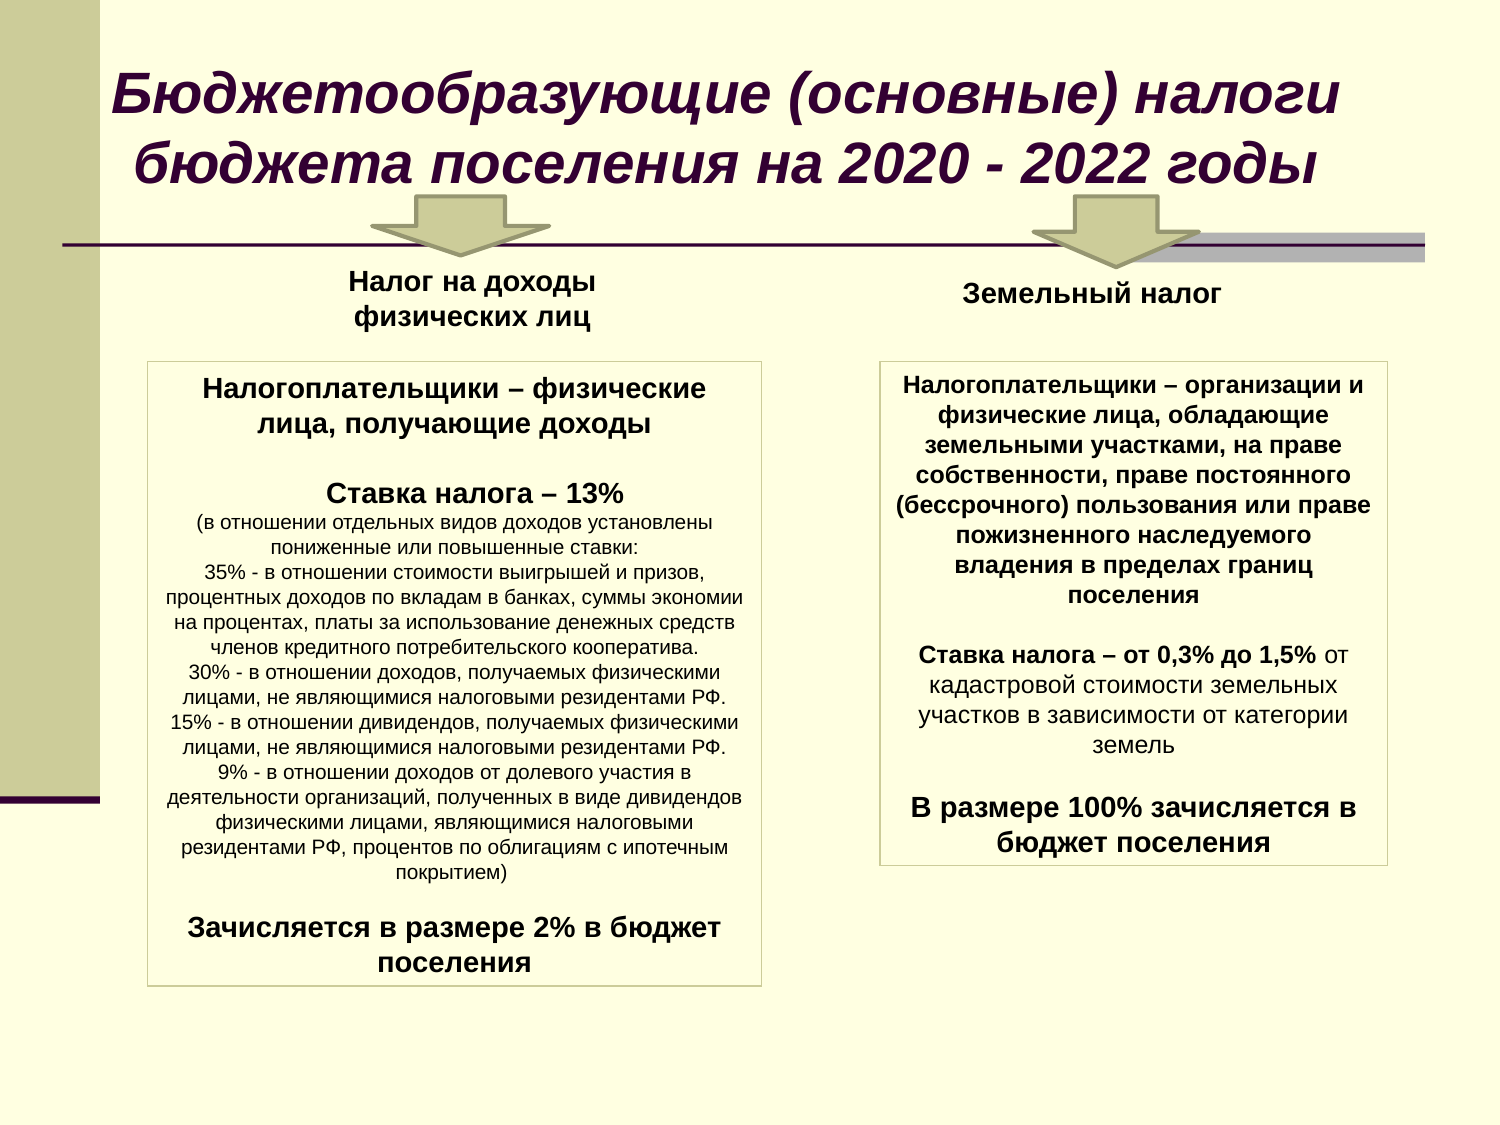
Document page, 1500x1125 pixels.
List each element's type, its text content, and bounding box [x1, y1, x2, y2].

title Бюджетообразующие (основные) налоги бюджета поселения на 2020 - 2022 годы [40, 42, 1412, 209]
text_box [1031, 194, 1201, 267]
text_box Земельный налог [868, 267, 1317, 317]
text_box Налог на доходы физических лиц [265, 255, 680, 341]
text_box Налогоплательщики – физические лица, получающие доходы Ставка налога – 13% (в отношении отдельных видов доходов установлены пониженные или повышенные ставки: 35% - в отношении стоимости выигрышей и призов, процентных доходов по вкладам в банках, суммы экономии на процентах, платы за использование денежных средств членов кредитного потребительского кооператива. 30% - в отношении доходов, получаемых физическими лицами, не являющимися налоговыми резидентами РФ. 15% - в отношении дивидендов, получаемых физическими лицами, не являющимися налоговыми резидентами РФ. 9% - в отношении доходов от долевого участия в деятельности организаций, полученных в виде дивидендов физическими лицами, являющимися налоговыми резидентами РФ, процентов по облигациям с ипотечным покрытием) Зачисляется в размере 2% в бюджет поселения [147, 361, 762, 986]
text_box [370, 194, 552, 255]
text_box Налогоплательщики – организации и физические лица, обладающие земельными участками, на праве собственности, праве постоянного (бессрочного) пользования или праве пожизненного наследуемого владения в пределах границ поселения Ставка налога – от 0,3% до 1,5% от кадастровой стоимости земельных участков в зависимости от категории земель В размере 100% зачисляется в бюджет поселения [879, 361, 1388, 866]
